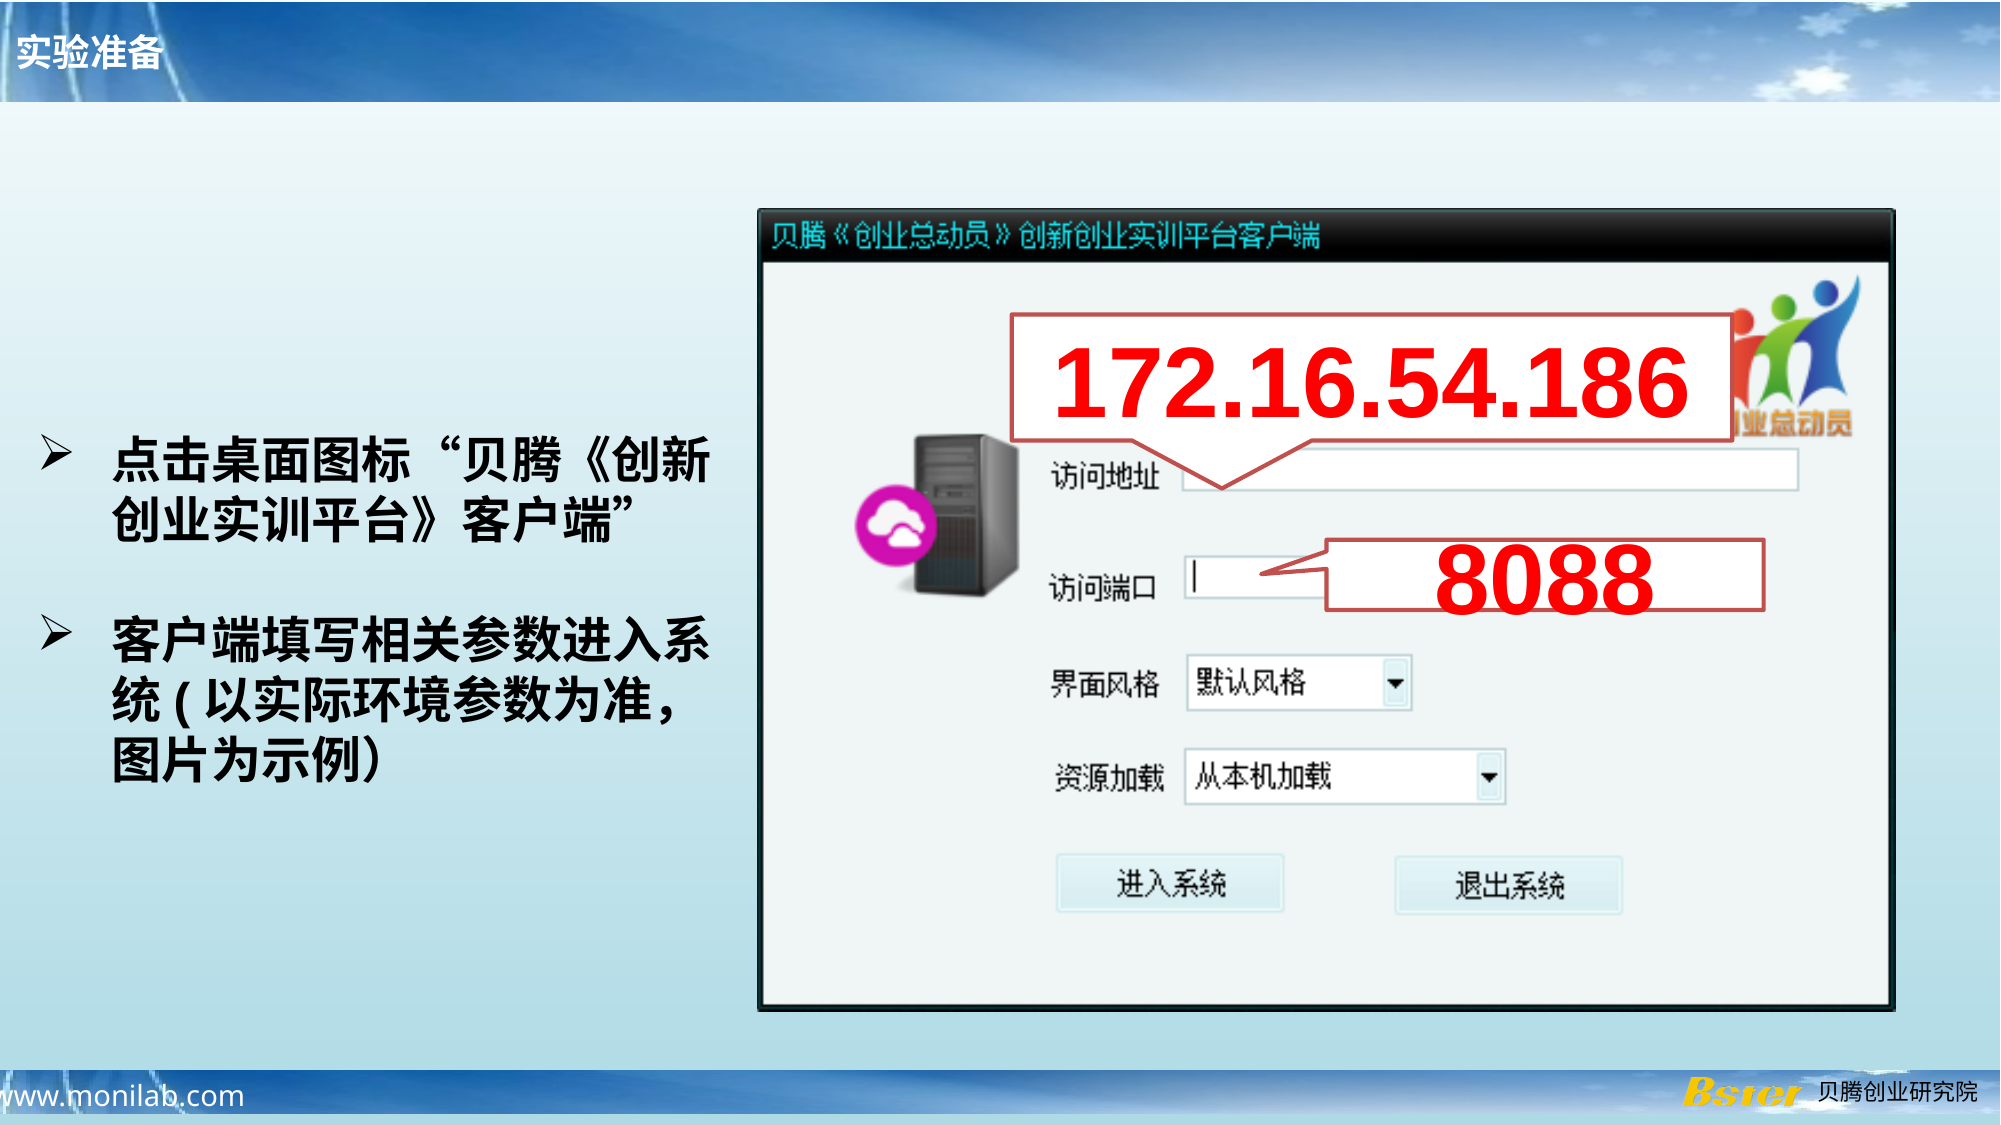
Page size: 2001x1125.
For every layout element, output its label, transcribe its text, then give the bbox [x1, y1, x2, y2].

picture [414, 2, 2000, 102]
picture [0, 1070, 2000, 1114]
picture [756, 208, 1897, 1012]
subtitle 实验准备 [0, 1, 414, 102]
text_box 点击桌面图标“贝腾《创新创业实训平台》客户端” 客户端填写相关参数进入系统(以实际环境参数为准，图片为示例） [22, 420, 751, 796]
